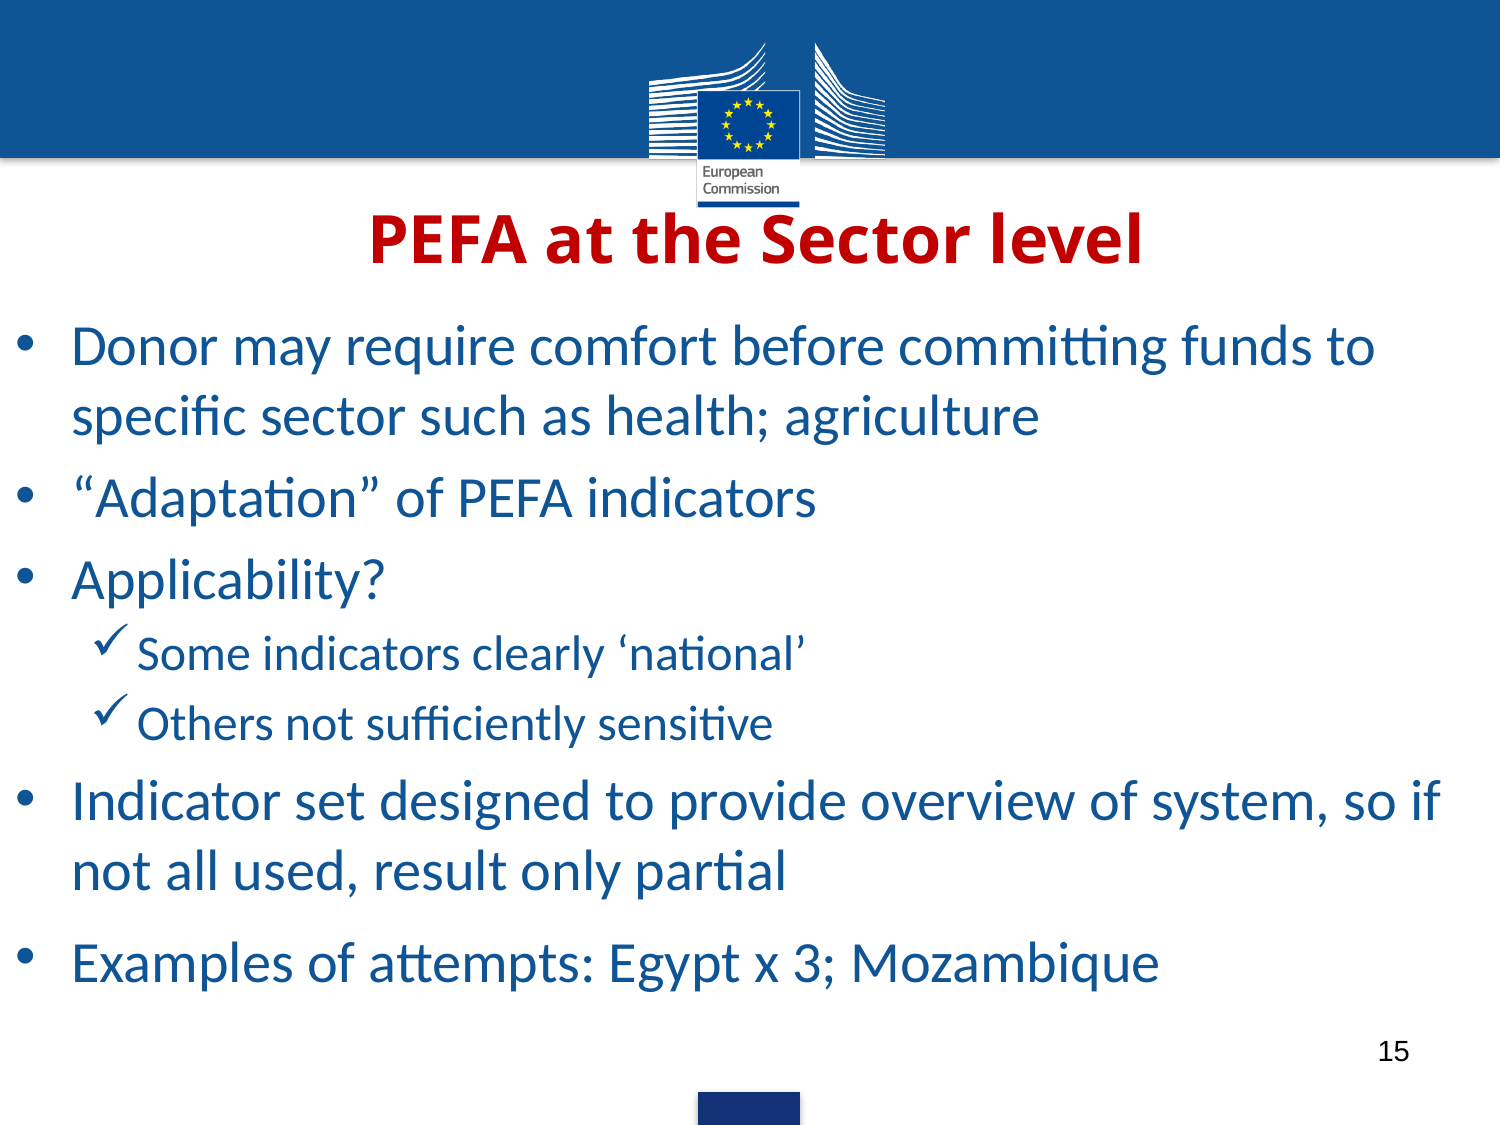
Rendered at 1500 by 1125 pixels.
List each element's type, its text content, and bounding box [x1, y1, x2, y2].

title PEFA at the Sector level [87, 172, 1425, 299]
slide_number 15 [1074, 1024, 1426, 1103]
list Donor may require comfort before committing funds to specific sector such as health; agriculture “Adaptation” of PEFA indicators Applicability? Some indicators clearly ‘national’ Others not sufficiently sensitive Indicator set designed to provide overview of system, so if not all used, result only partial Examples of attempts: Egypt x 3; Mozambique [0, 299, 1500, 1103]
picture [649, 42, 885, 172]
